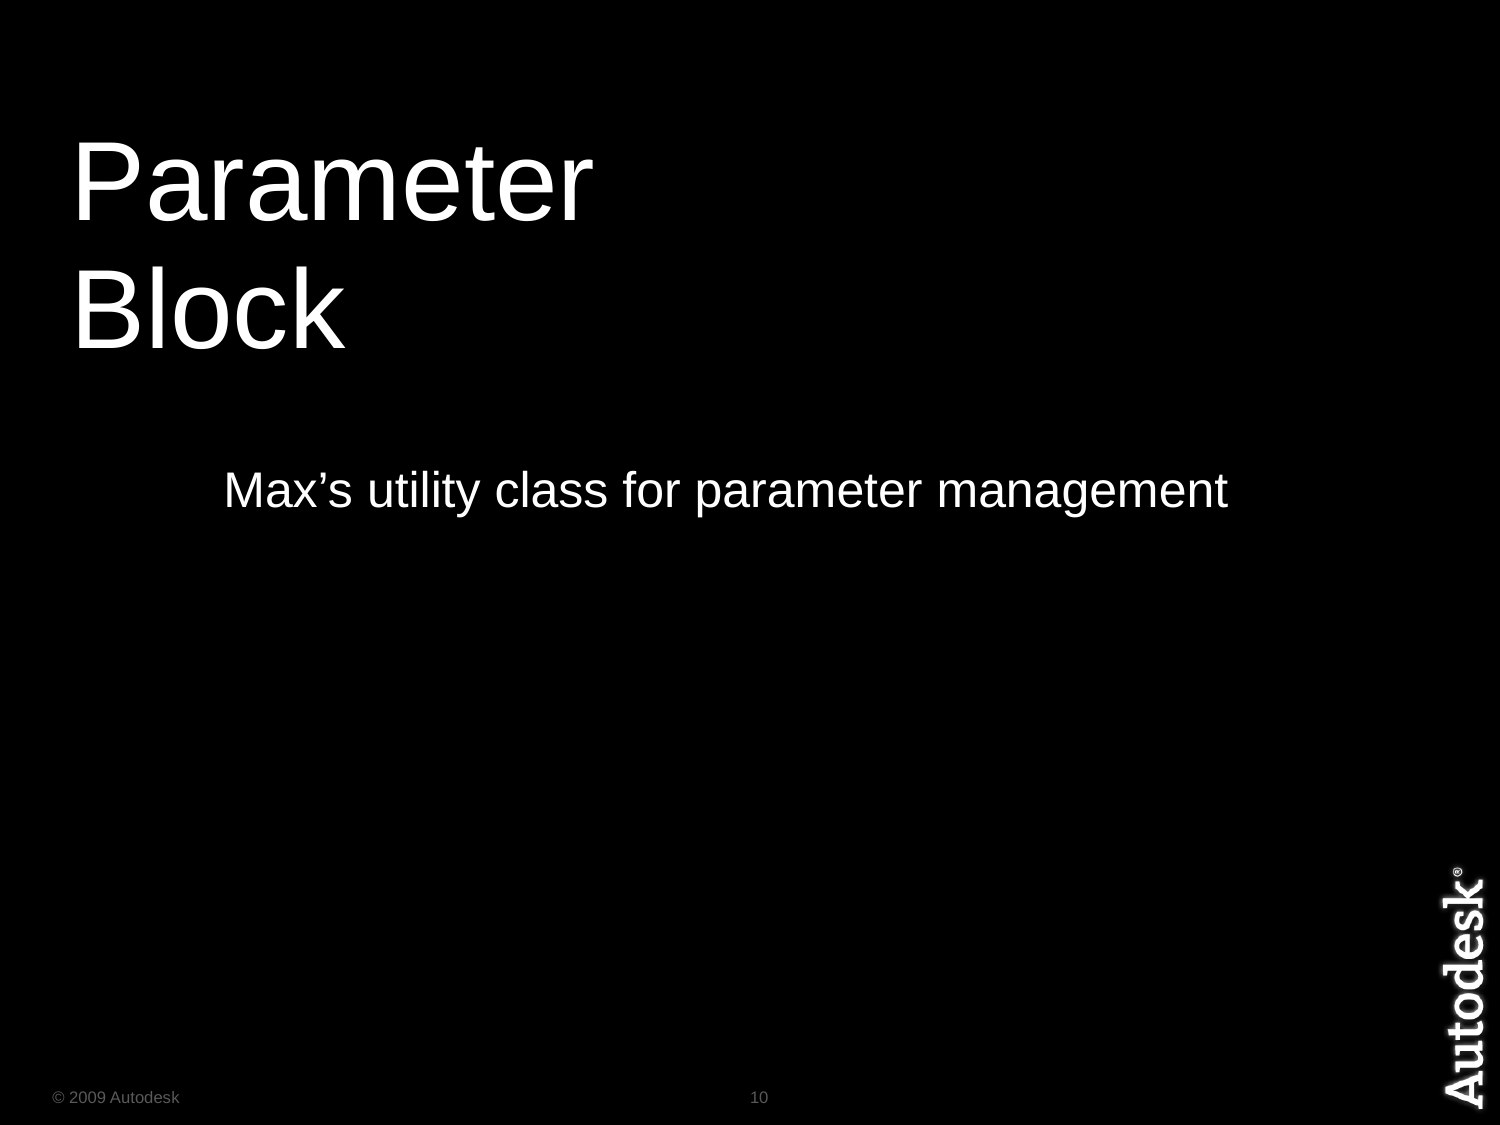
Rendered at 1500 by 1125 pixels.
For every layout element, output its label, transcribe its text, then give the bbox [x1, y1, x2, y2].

list Max’s utility class for parameter management [52, 231, 1401, 1073]
title Parameter Block [70, 152, 1421, 341]
picture [1402, 0, 1500, 1125]
